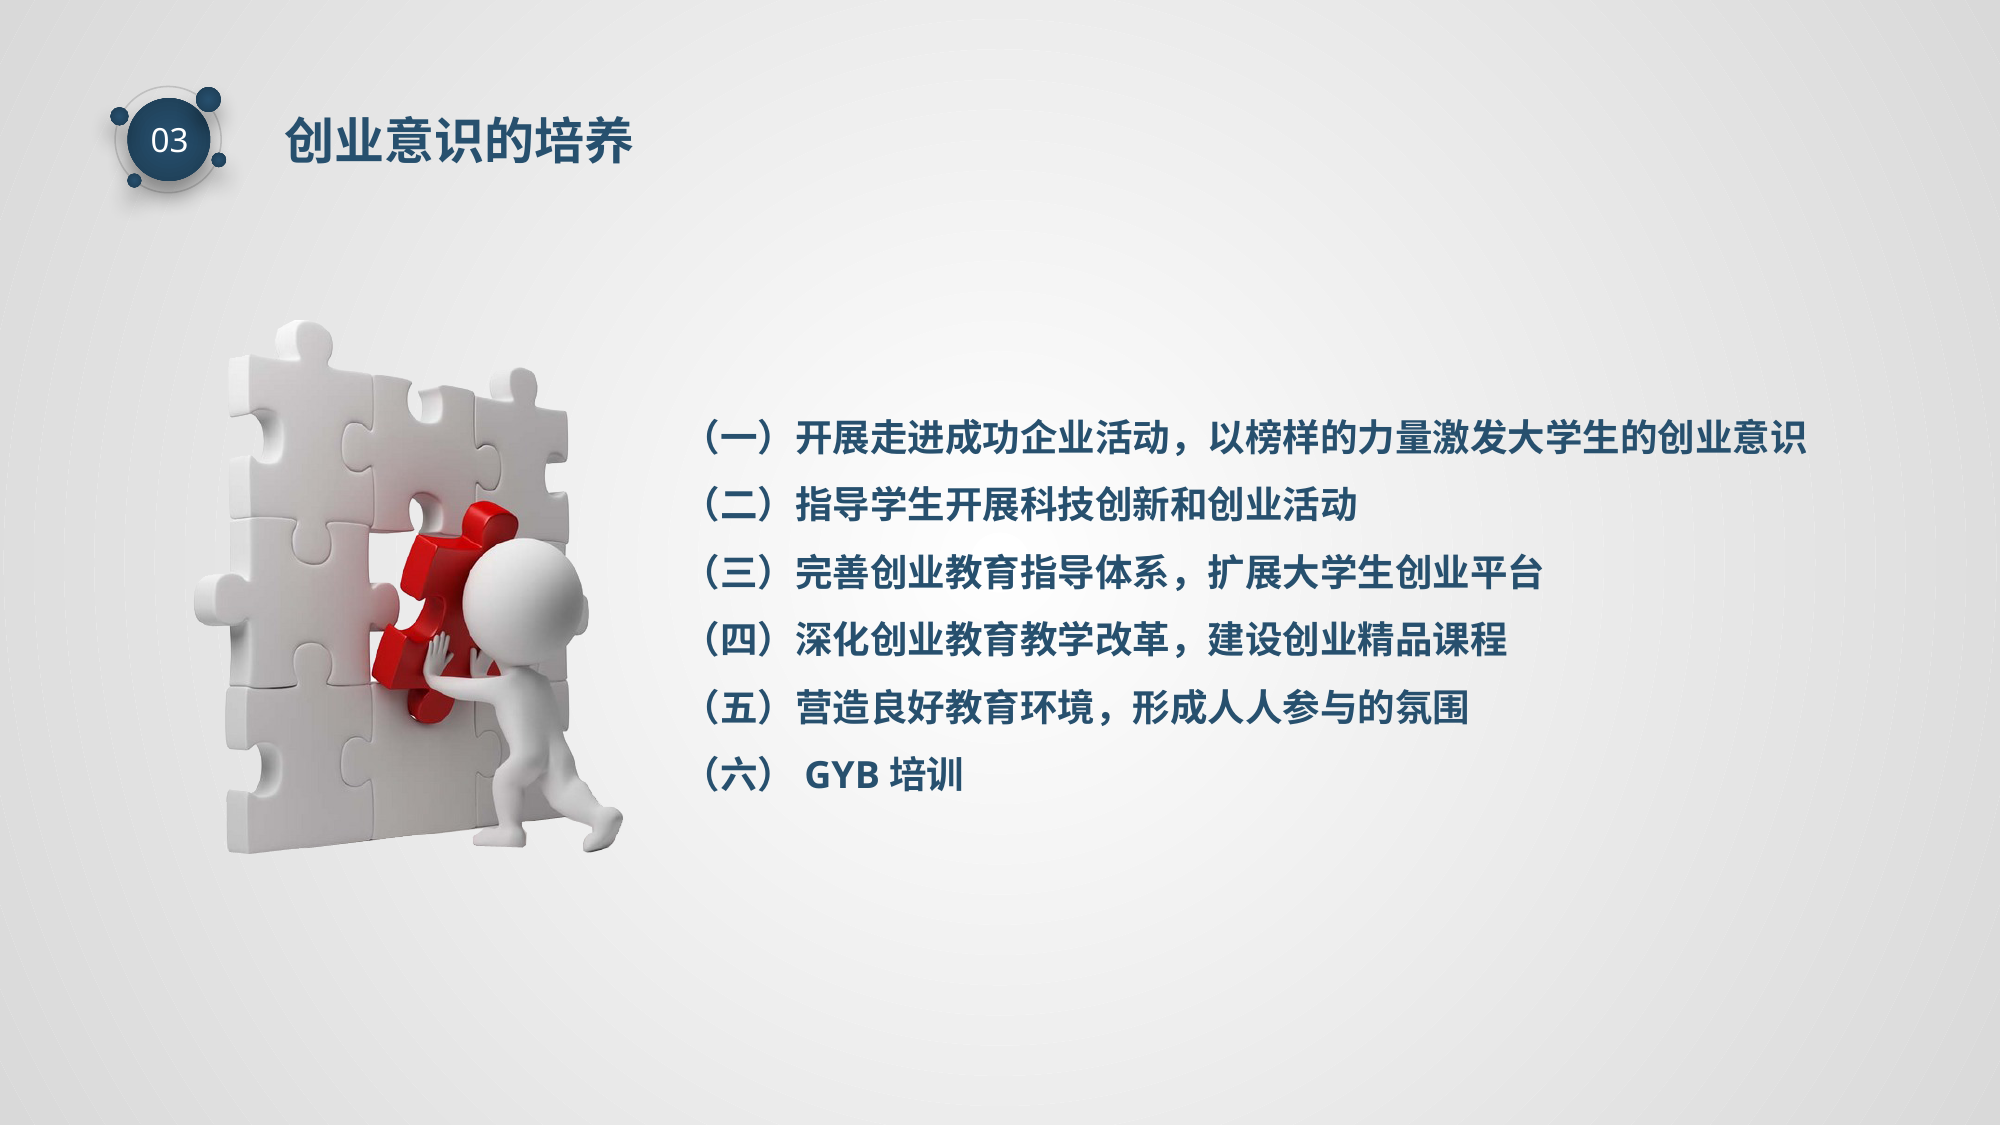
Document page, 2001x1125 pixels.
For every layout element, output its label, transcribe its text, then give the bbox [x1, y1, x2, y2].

picture [110, 278, 722, 941]
text_box 创业意识的培养 [270, 101, 650, 177]
text_box （一）开展走进成功企业活动，以榜样的力量激发大学生的创业意识 （二）指导学生开展科技创新和创业活动 （三）完善创业教育指导体系，扩展大学生创业平台 （四）深化创业教育教学改革，建设创业精品课程 （五）营造良好教育环境，形成人人参与的氛围 （六）GYB培训 [722, 383, 1866, 804]
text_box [110, 86, 226, 193]
